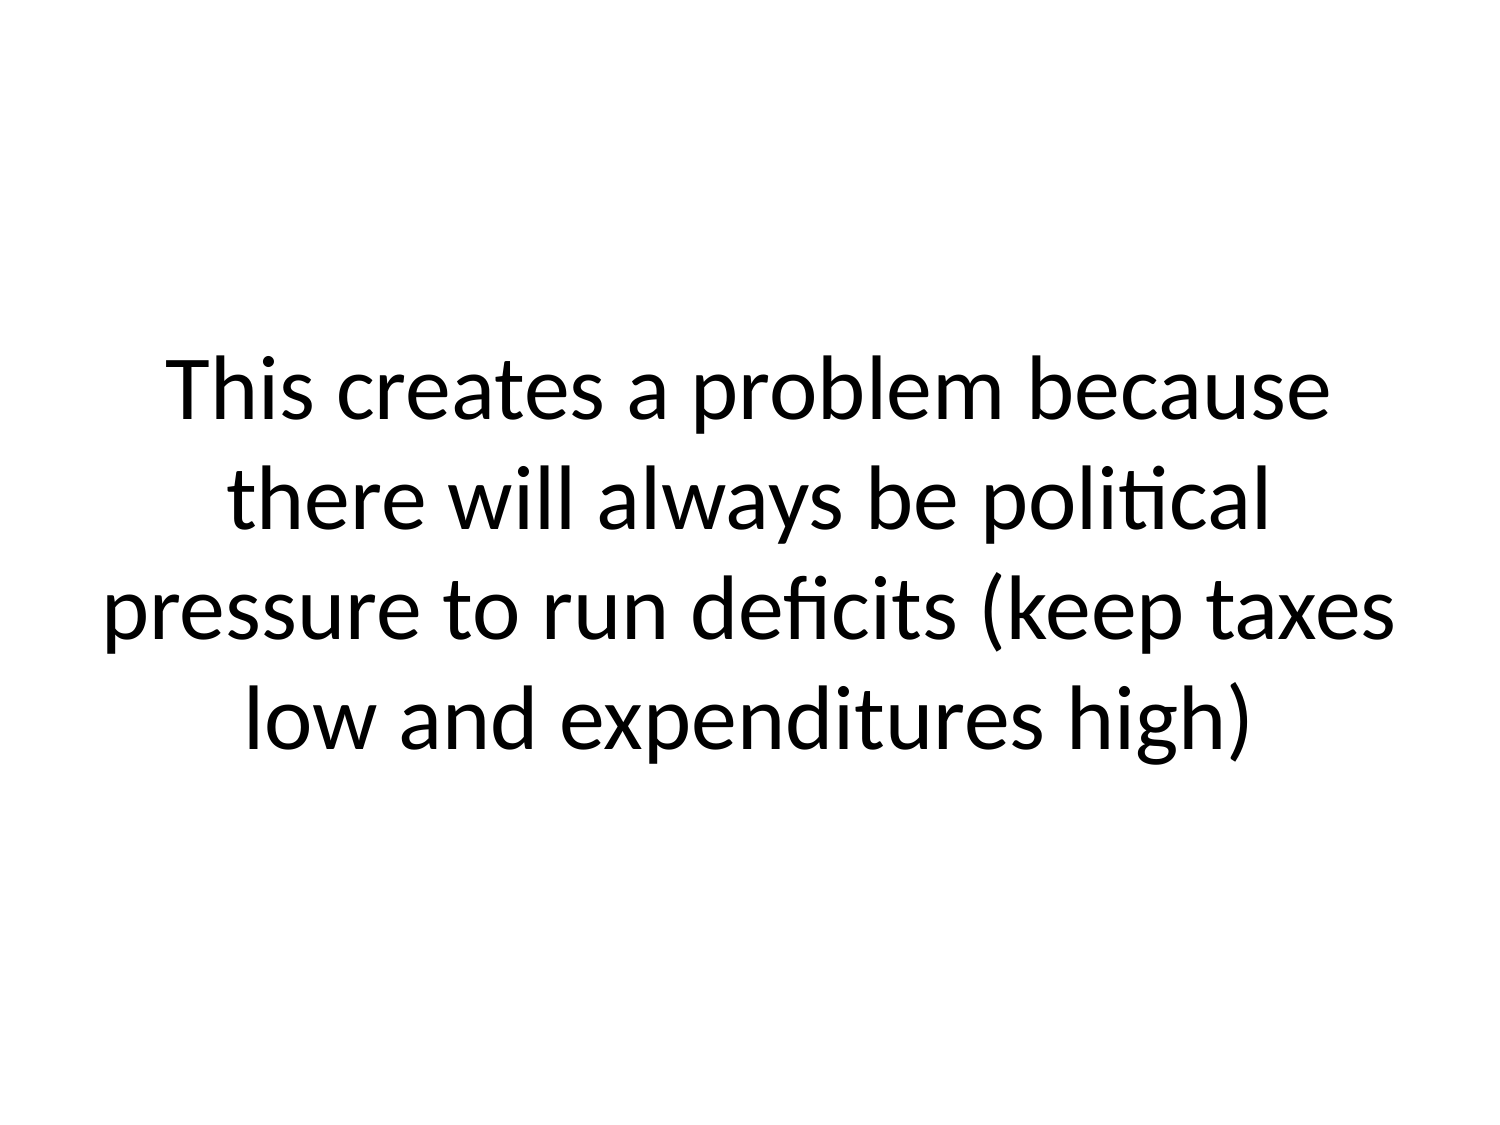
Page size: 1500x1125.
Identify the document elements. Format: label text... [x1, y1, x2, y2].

title This creates a problem because there will always be political pressure to run deficits (keep taxes low and expenditures high) [74, 44, 1426, 1051]
